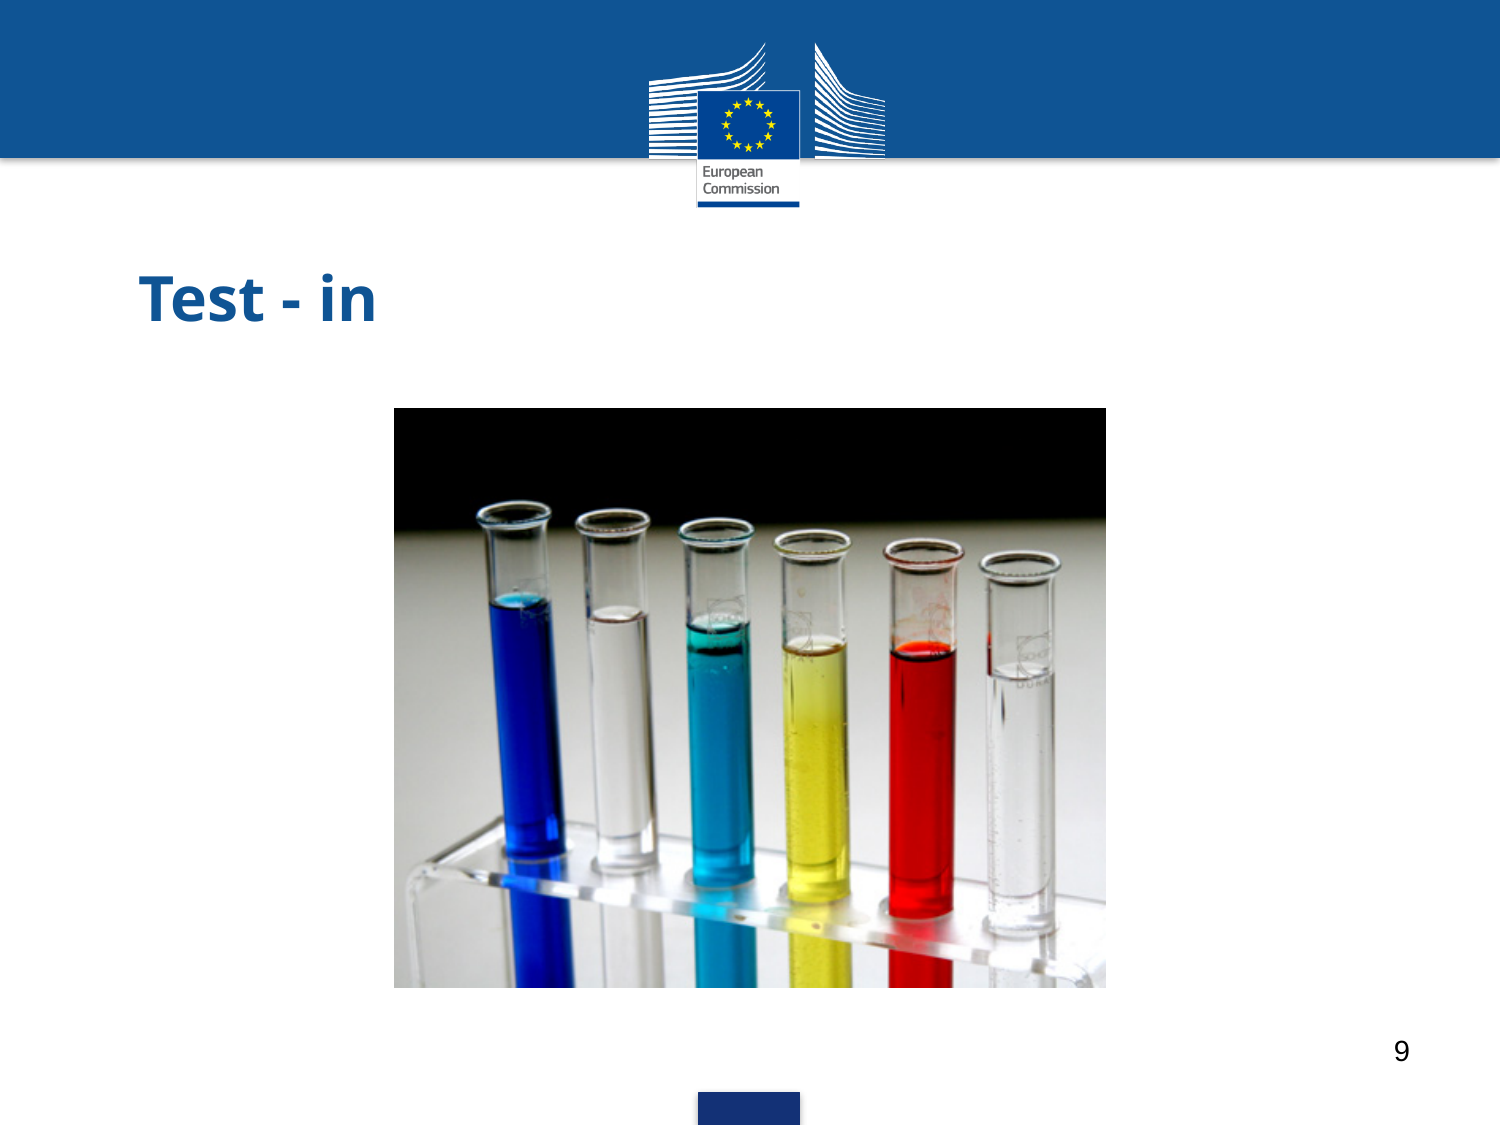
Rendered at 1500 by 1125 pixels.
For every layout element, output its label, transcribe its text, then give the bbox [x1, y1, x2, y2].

picture [649, 42, 885, 208]
slide_number 9 [1074, 1024, 1426, 1103]
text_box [393, 408, 1107, 988]
title Test - in [64, 219, 1416, 374]
